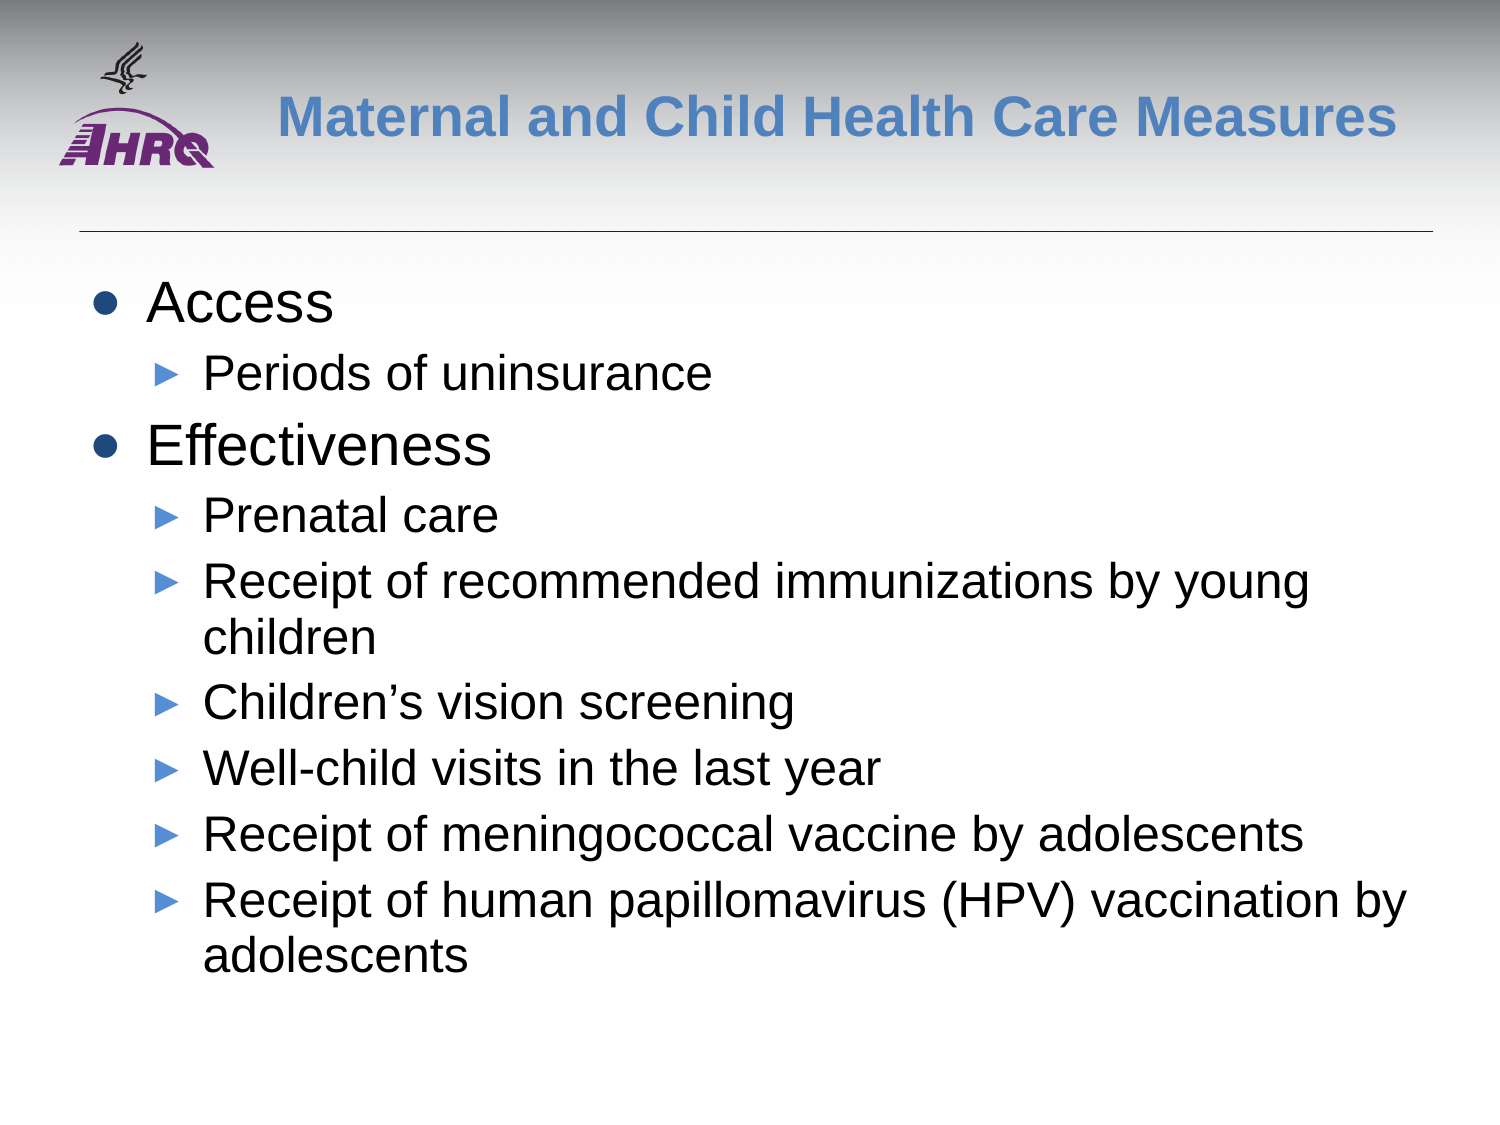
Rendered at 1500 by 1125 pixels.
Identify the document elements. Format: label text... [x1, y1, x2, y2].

picture [0, 0, 1500, 1125]
title Maternal and Child Health Care Measures [262, 45, 1425, 188]
list Access Periods of uninsurance Effectiveness Prenatal care Receipt of recommended immunizations by young children Children’s vision screening Well-child visits in the last year Receipt of meningococcal vaccine by adolescents Receipt of human papillomavirus (HPV) vaccination by adolescents [75, 262, 1425, 1005]
